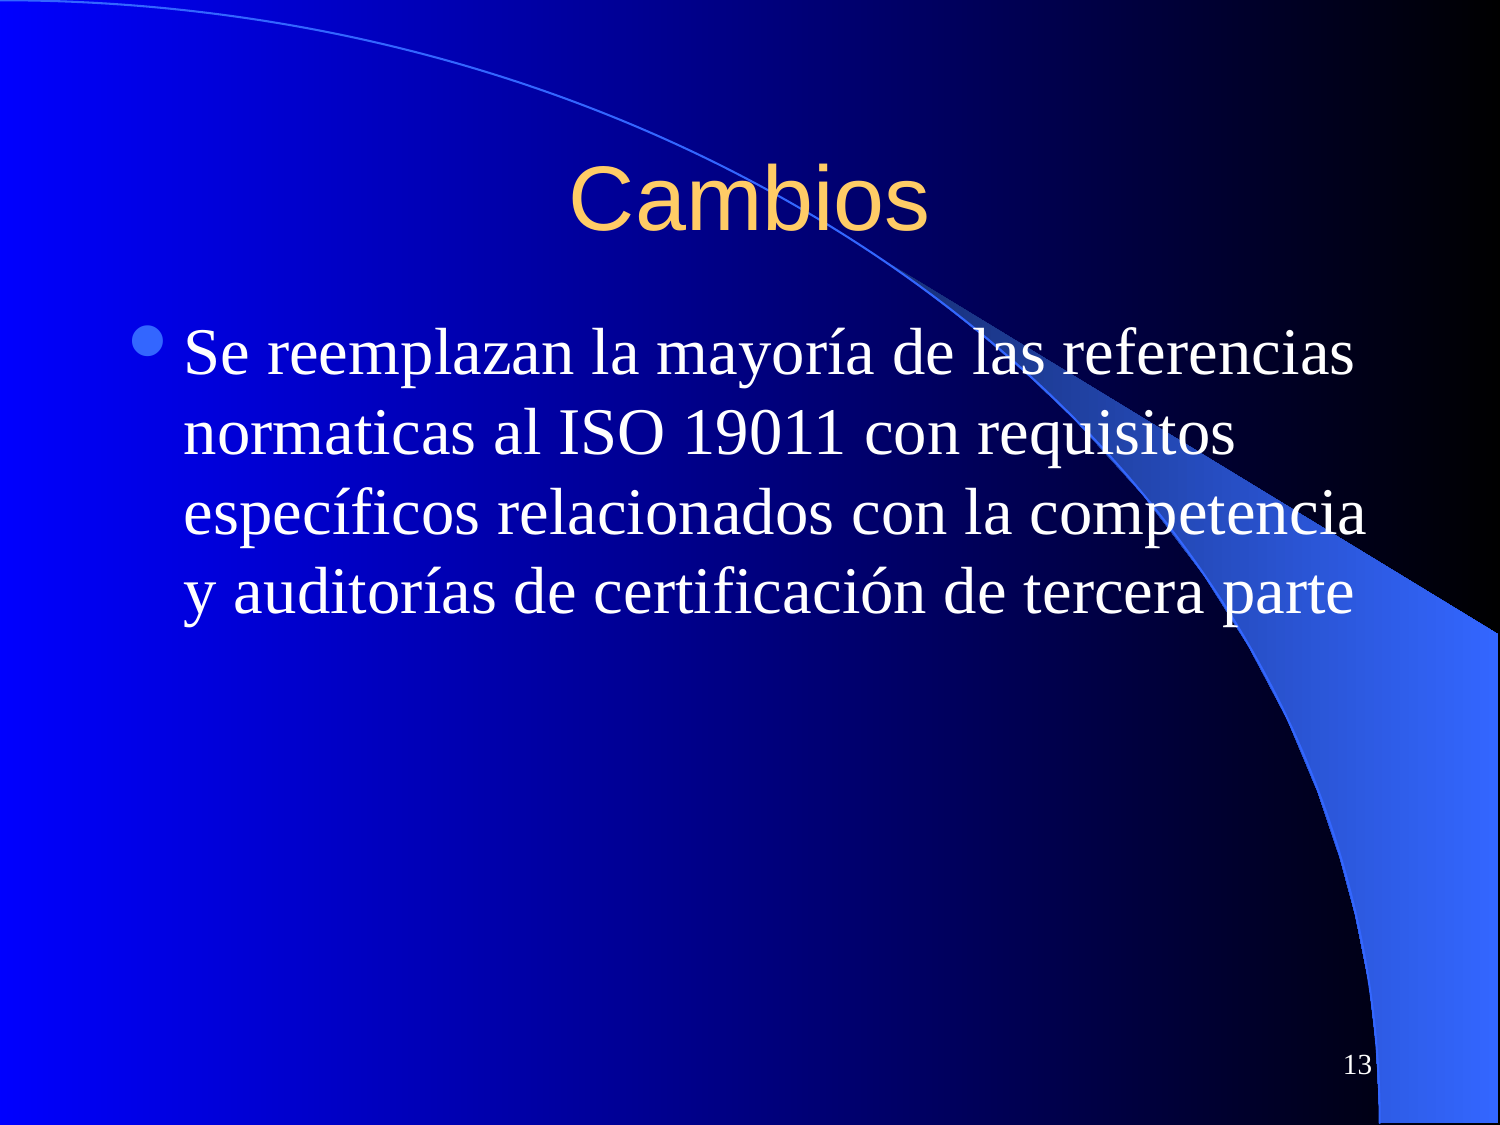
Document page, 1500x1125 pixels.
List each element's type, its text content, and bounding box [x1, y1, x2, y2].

list Se reemplazan la mayoría de las referencias normaticas al ISO 19011 con requisitos específicos relacionados con la competencia y auditorías de certificación de tercera parte [112, 299, 1388, 1001]
title Cambios [112, 99, 1388, 288]
slide_number 13 [1074, 1024, 1388, 1101]
